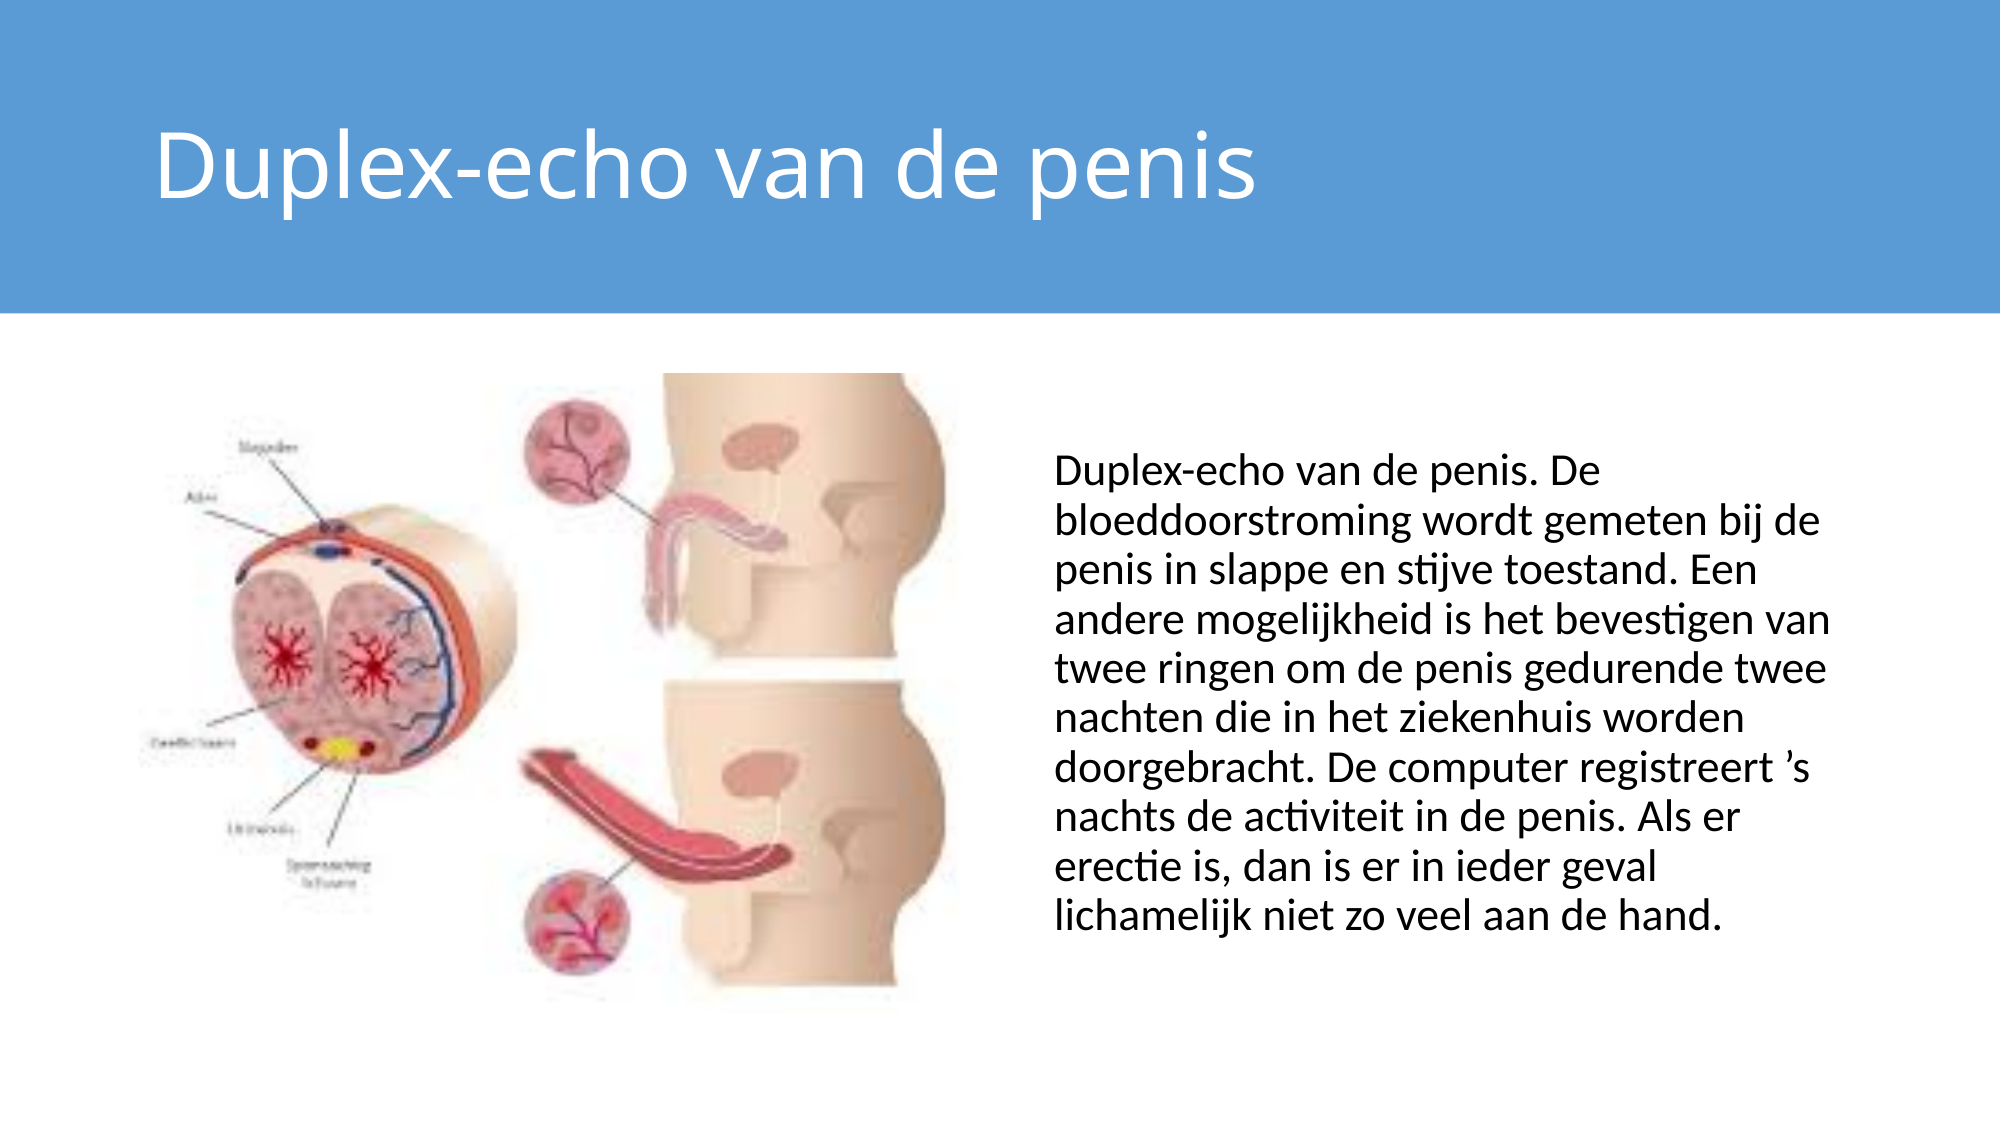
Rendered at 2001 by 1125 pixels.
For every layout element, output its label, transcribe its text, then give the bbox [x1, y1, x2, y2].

title Duplex-echo van de penis [137, 59, 1863, 278]
list Duplex-echo van de penis. De bloeddoorstroming wordt gemeten bij de penis in slappe en stijve toestand. Een andere mogelijkheid is het bevestigen van twee ringen om de penis gedurende twee nachten die in het ziekenhuis worden doorgebracht. De computer registreert ’s nachts de activiteit in de penis. Als er erectie is, dan is er in ieder geval lichamelijk niet zo veel aan de hand. [1039, 373, 1862, 1014]
picture [137, 373, 961, 1014]
text_box [0, 0, 2000, 314]
